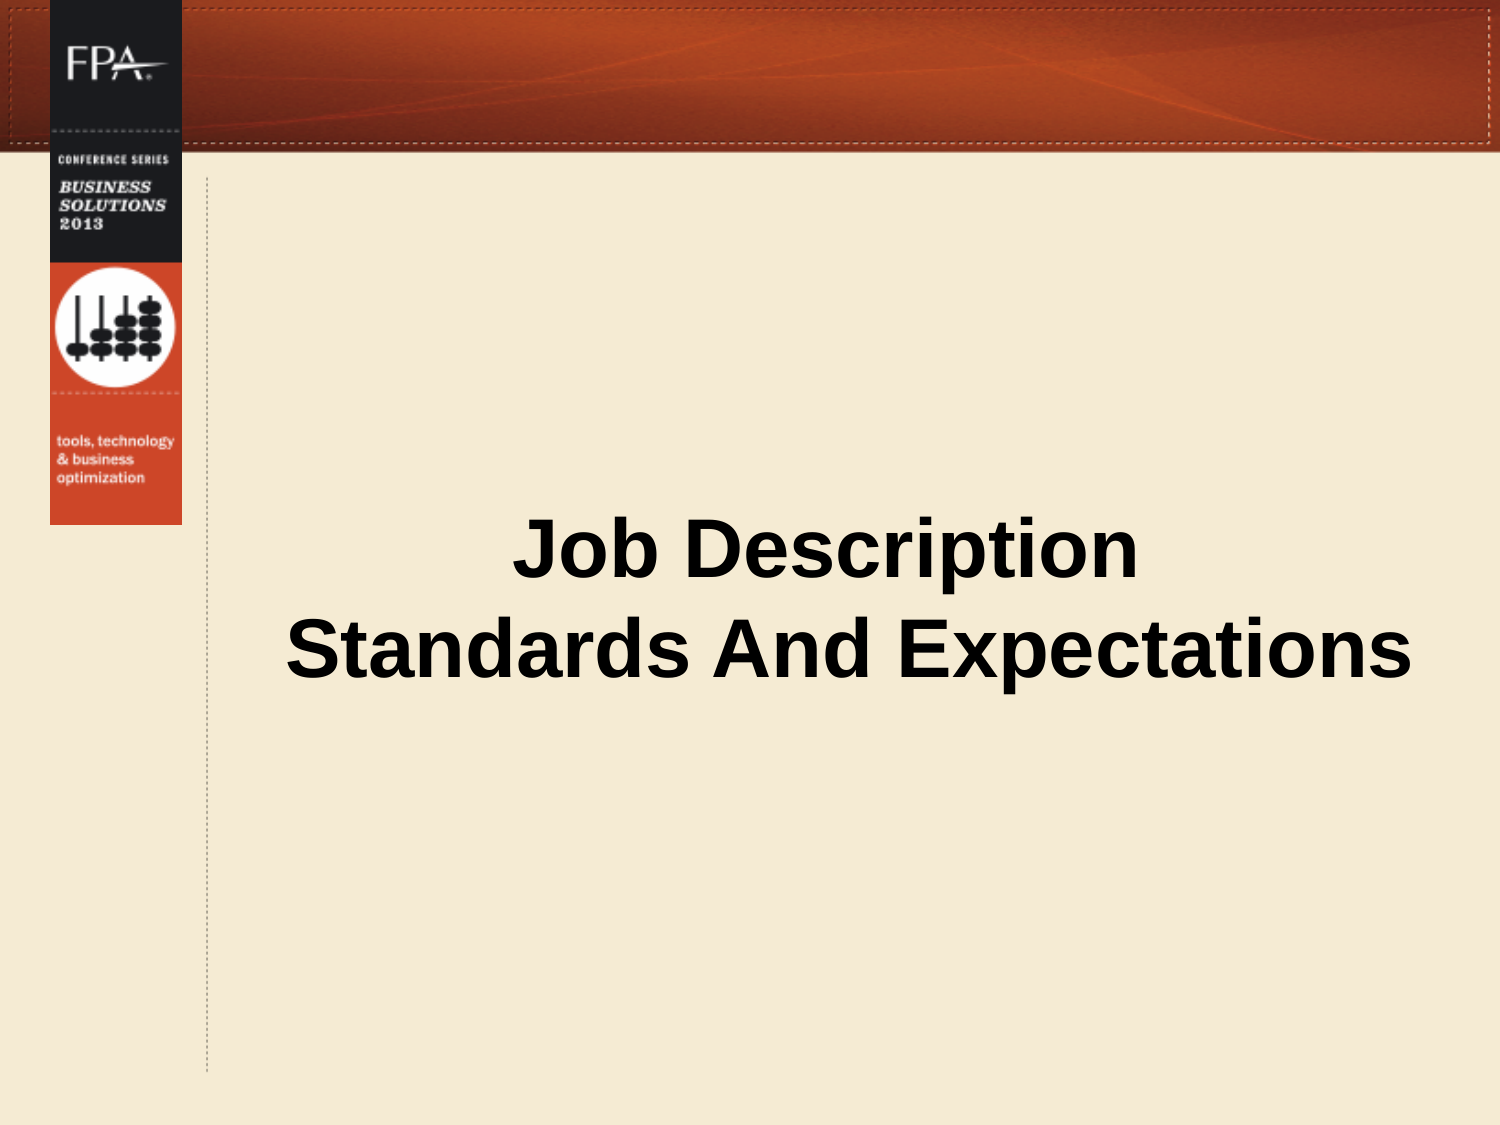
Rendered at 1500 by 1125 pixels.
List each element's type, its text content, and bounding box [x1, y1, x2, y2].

picture [0, 0, 1500, 1125]
title Job Description Standards And Expectations [262, 512, 1438, 676]
